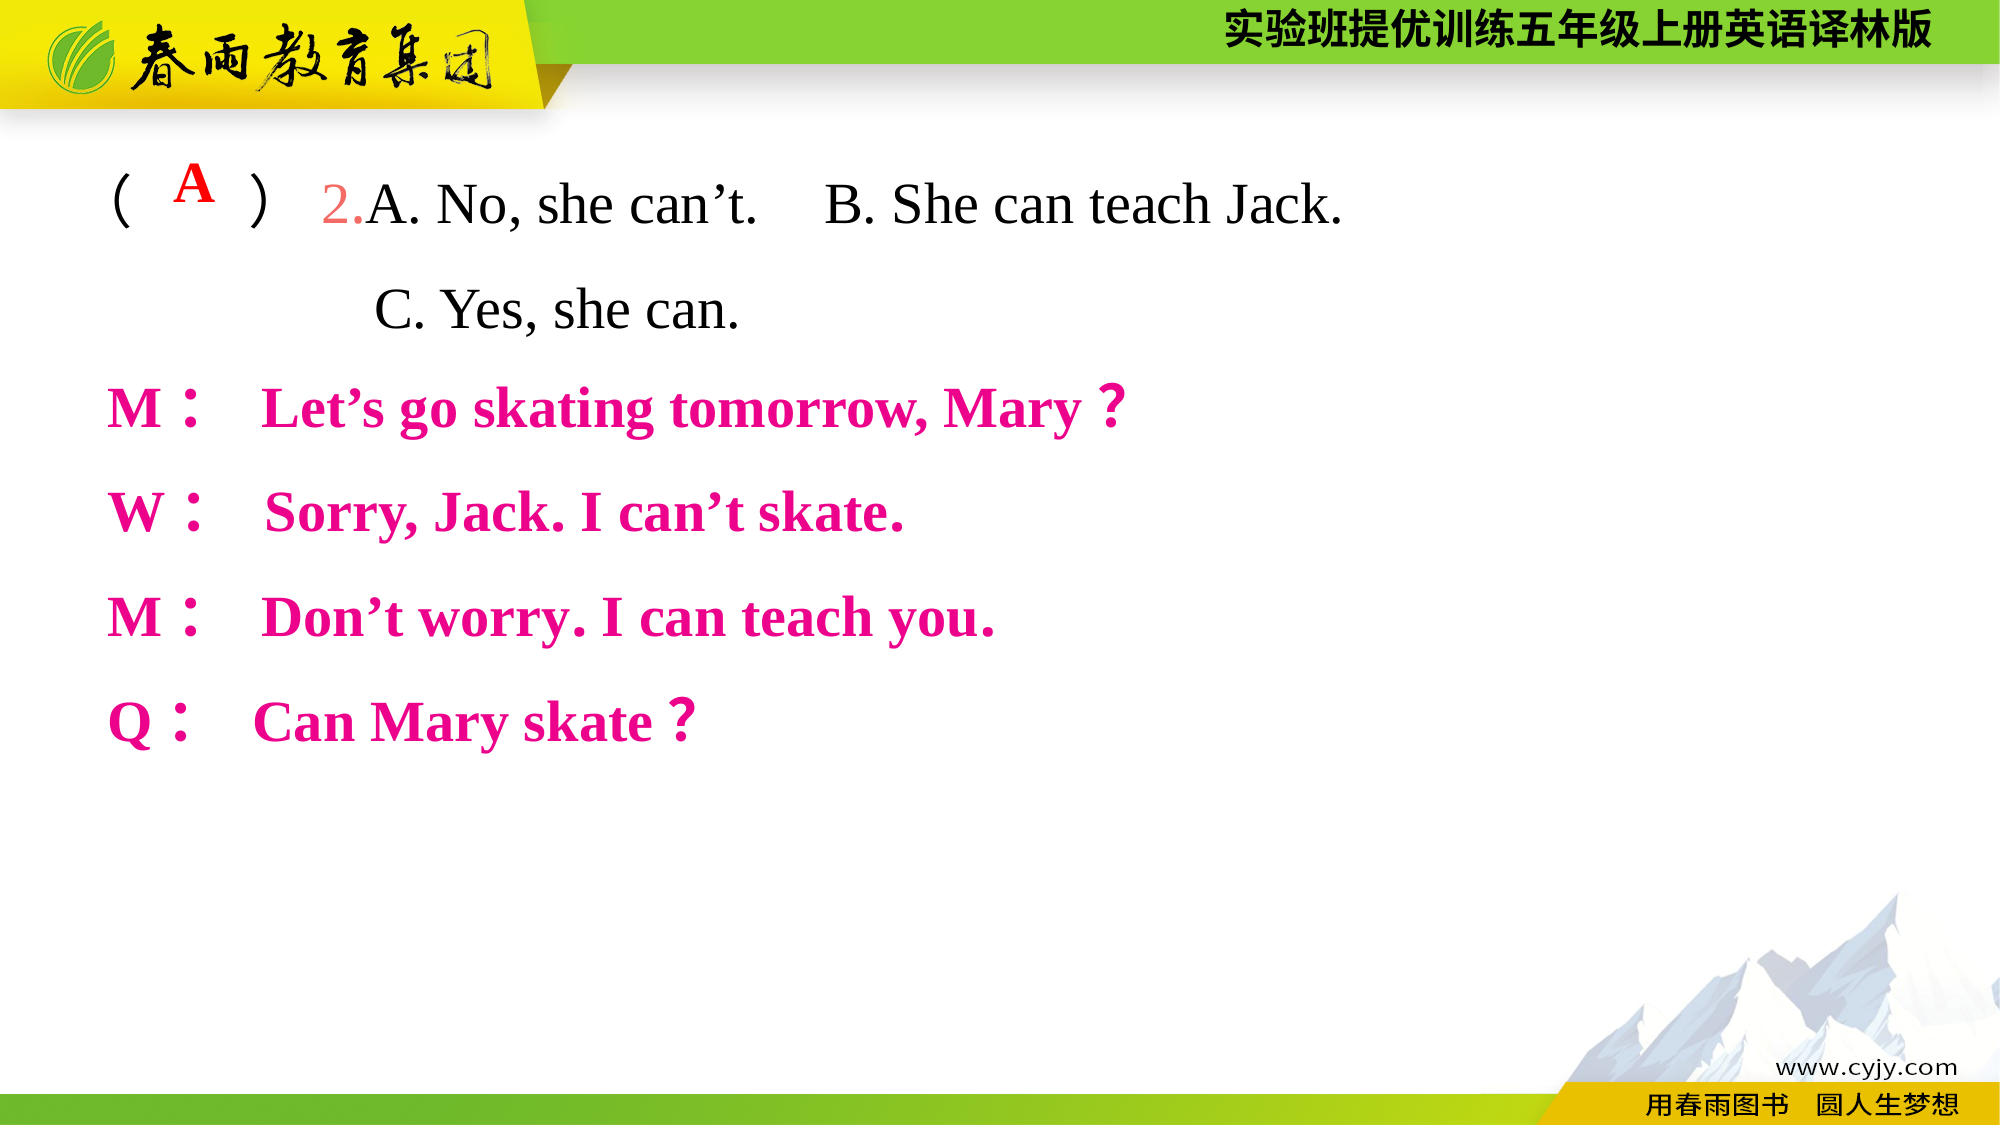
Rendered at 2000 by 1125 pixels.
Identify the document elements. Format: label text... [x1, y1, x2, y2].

picture [0, 0, 2000, 1125]
text_box M： Let’s go skating tomorrow, Mary？ W： Sorry, Jack. I can’t skate. M： Don’t worry. I can teach you. Q： Can Mary skate？ [92, 326, 1945, 761]
text_box A [158, 137, 231, 222]
list （ ）2.A. No, she can’t. B. She can teach Jack. C. Yes, she can. [59, 122, 1944, 350]
